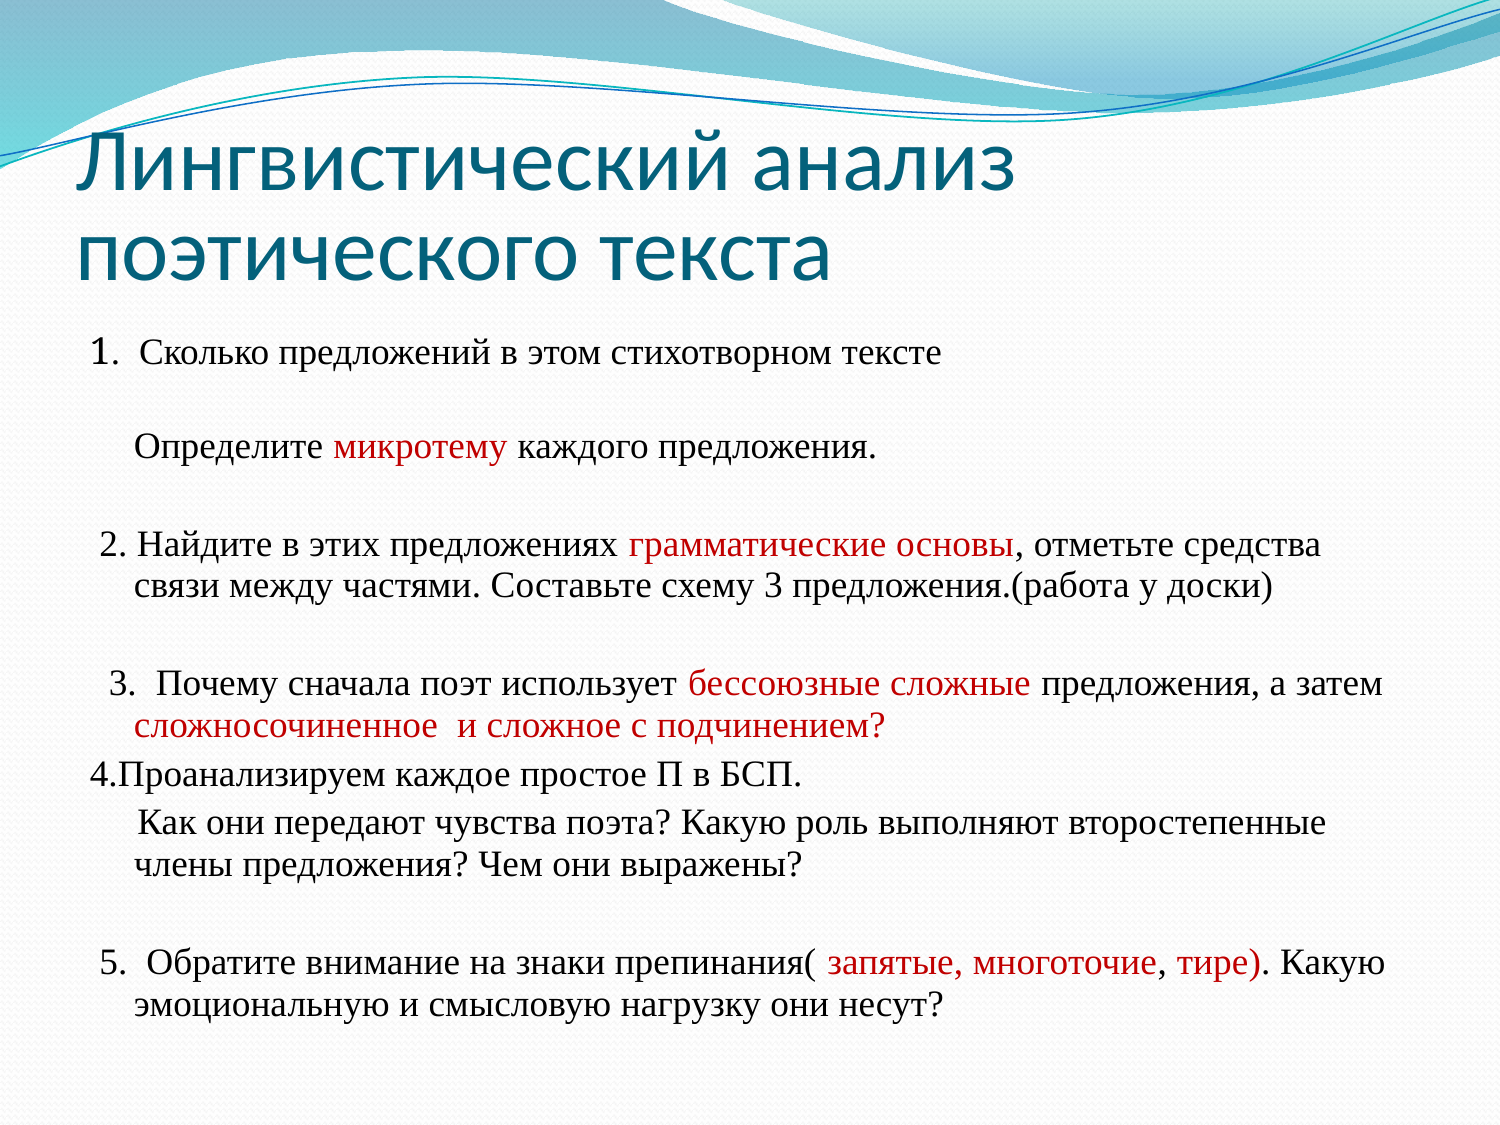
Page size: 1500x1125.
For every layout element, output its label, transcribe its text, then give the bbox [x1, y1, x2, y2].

title Лингвистический анализ поэтического текста [75, 115, 1425, 303]
list 1. Сколько предложений в этом стихотворном тексте Определите микротему каждого предложения. 2. Найдите в этих предложениях грамматические основы, отметьте средства связи между частями. Составьте схему 3 предложения.(работа у доски) 3. Почему сначала поэт использует бессоюзные сложные предложения, а затем сложносочиненное и сложное с подчинением? 4.Проанализируем каждое простое П в БСП. Как они передают чувства поэта? Какую роль выполняют второстепенные члены предложения? Чем они выражены? 5. Обратите внимание на знаки препинания( запятые, многоточие, тире). Какую эмоциональную и смысловую нагрузку они несут? [75, 317, 1425, 1038]
